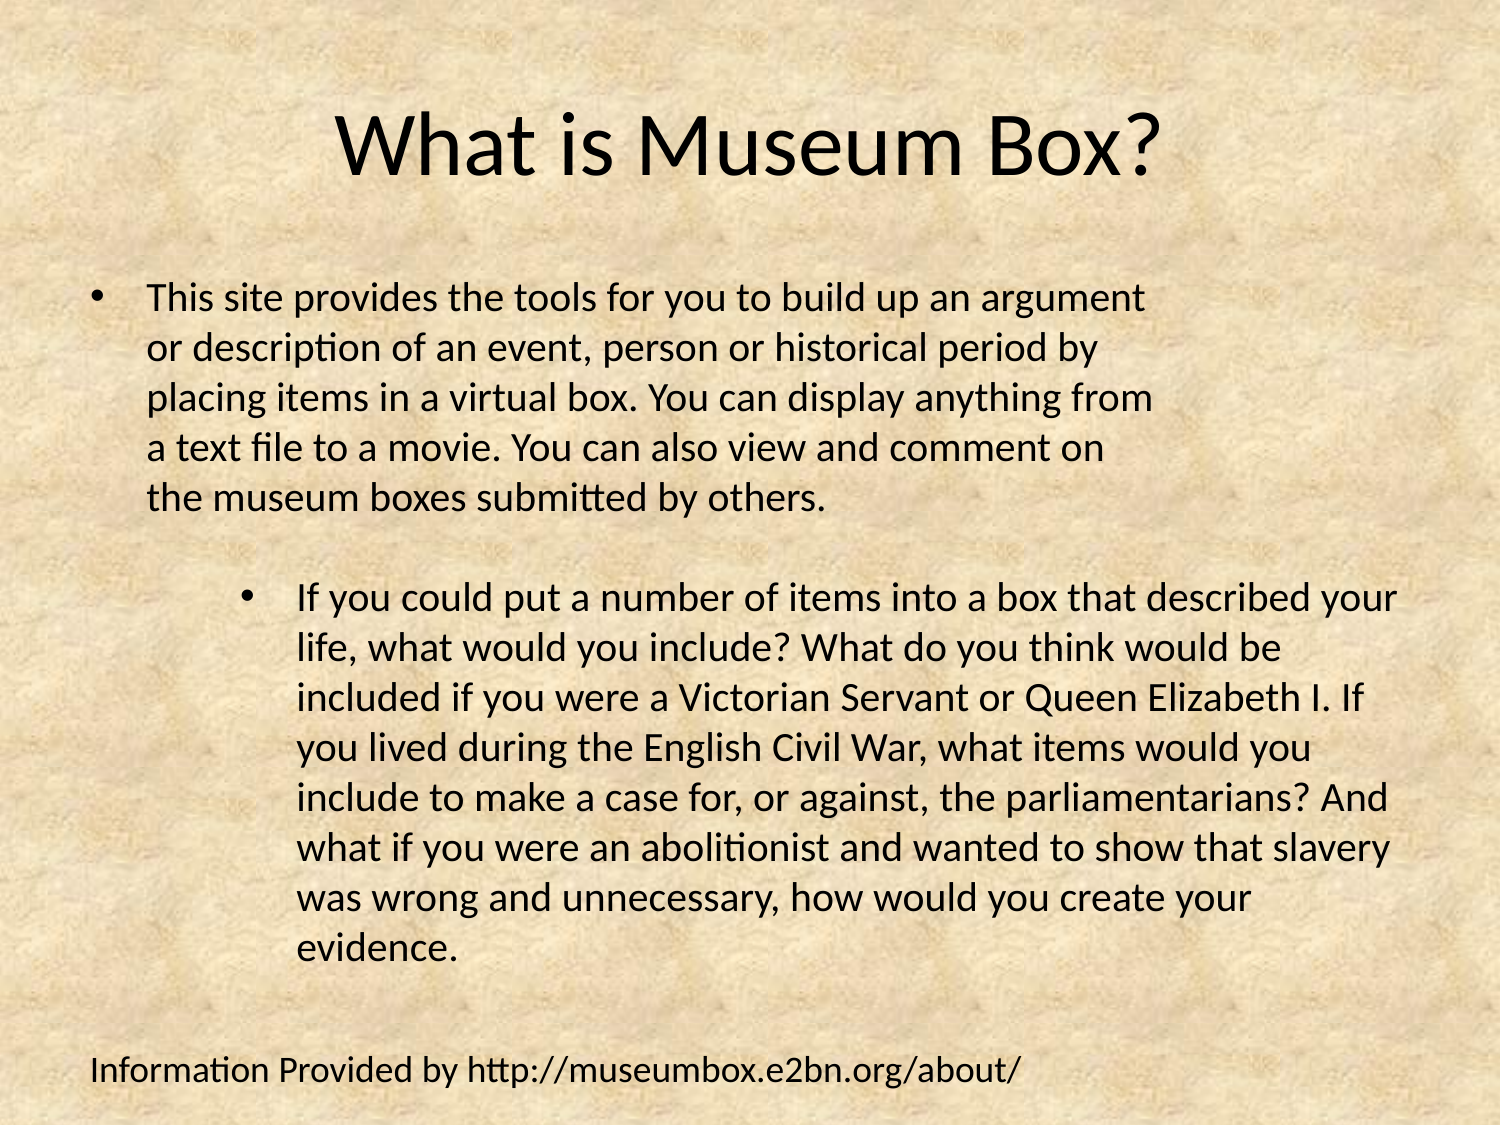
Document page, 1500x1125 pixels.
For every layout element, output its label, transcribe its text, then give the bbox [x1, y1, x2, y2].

picture [0, 0, 1500, 1125]
text_box Information Provided by http://museumbox.e2bn.org/about/ [75, 1037, 1075, 1098]
list This site provides the tools for you to build up an argument or description of an event, person or historical period by placing items in a virtual box. You can display anything from a text file to a movie. You can also view and comment on the museum boxes submitted by others. [75, 262, 1175, 563]
list If you could put a number of items into a box that described your life, what would you include? What do you think would be included if you were a Victorian Servant or Queen Elizabeth I. If you lived during the English Civil War, what items would you include to make a case for, or against, the parliamentarians? And what if you were an abolitionist and wanted to show that slavery was wrong and unnecessary, how would you create your evidence. [225, 562, 1425, 863]
title What is Museum Box? [75, 45, 1425, 233]
